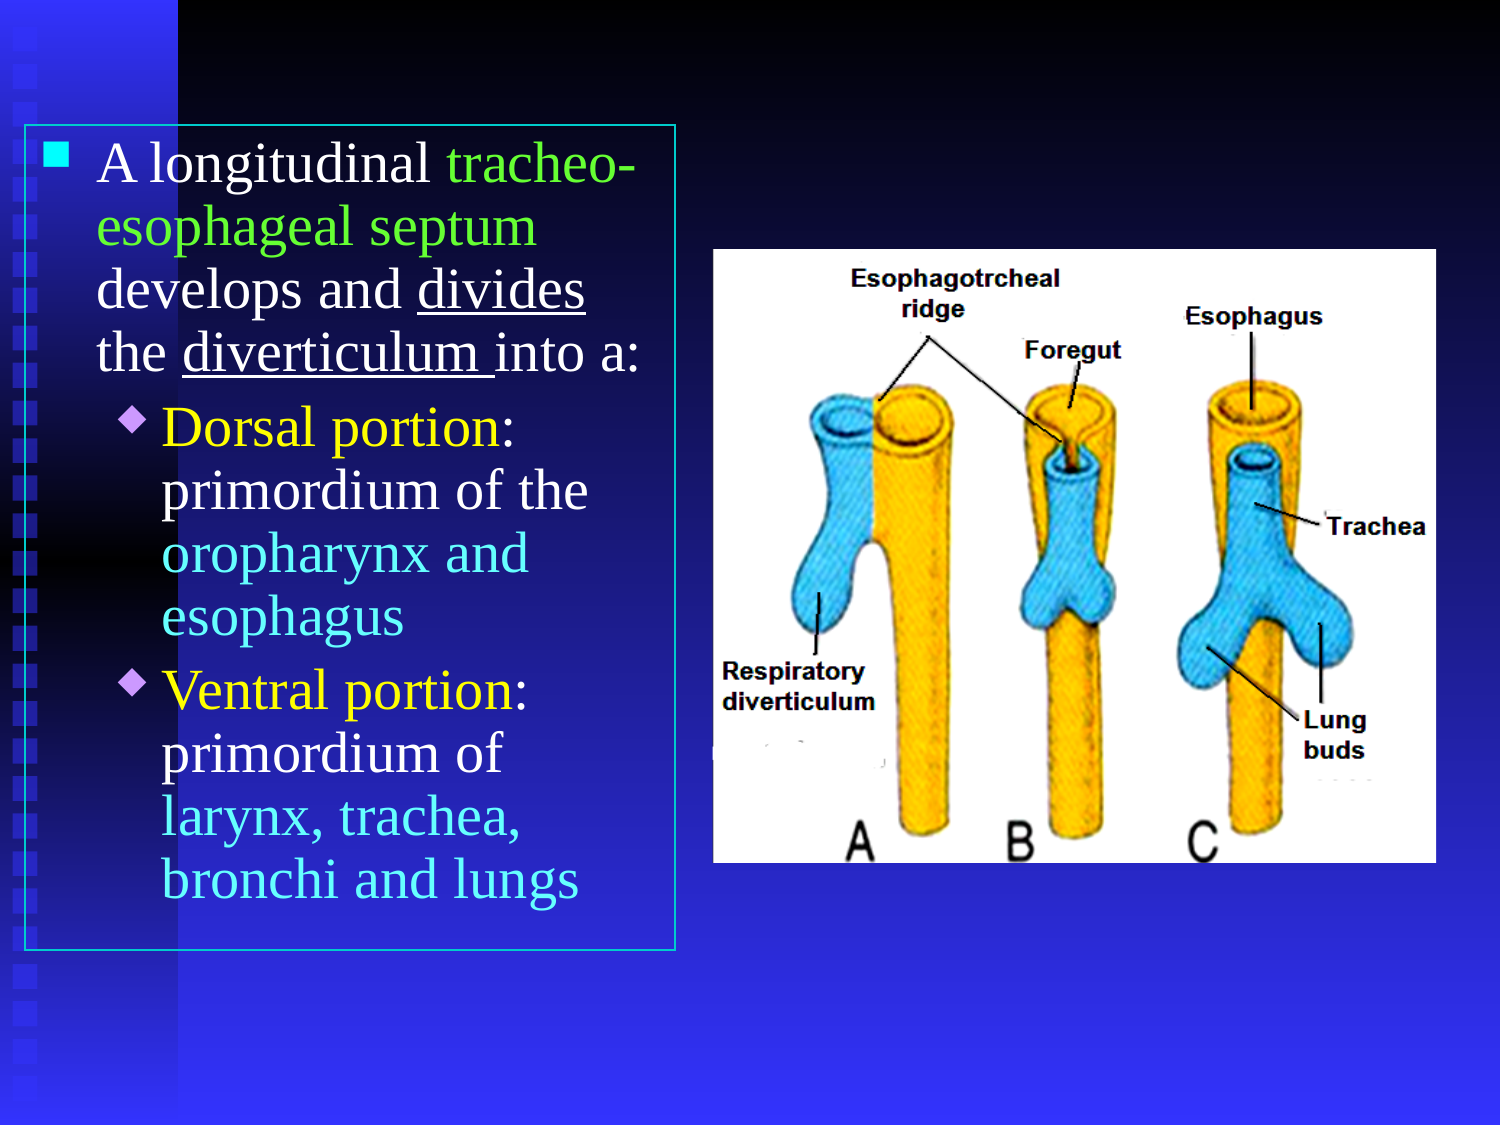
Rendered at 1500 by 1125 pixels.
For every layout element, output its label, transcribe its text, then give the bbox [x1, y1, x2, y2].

picture [712, 249, 1437, 863]
list A longitudinal tracheo-esophageal septum develops and divides the diverticulum into a: Dorsal portion: primordium of the oropharynx and esophagus Ventral portion: primordium of larynx, trachea, bronchi and lungs [24, 124, 676, 951]
